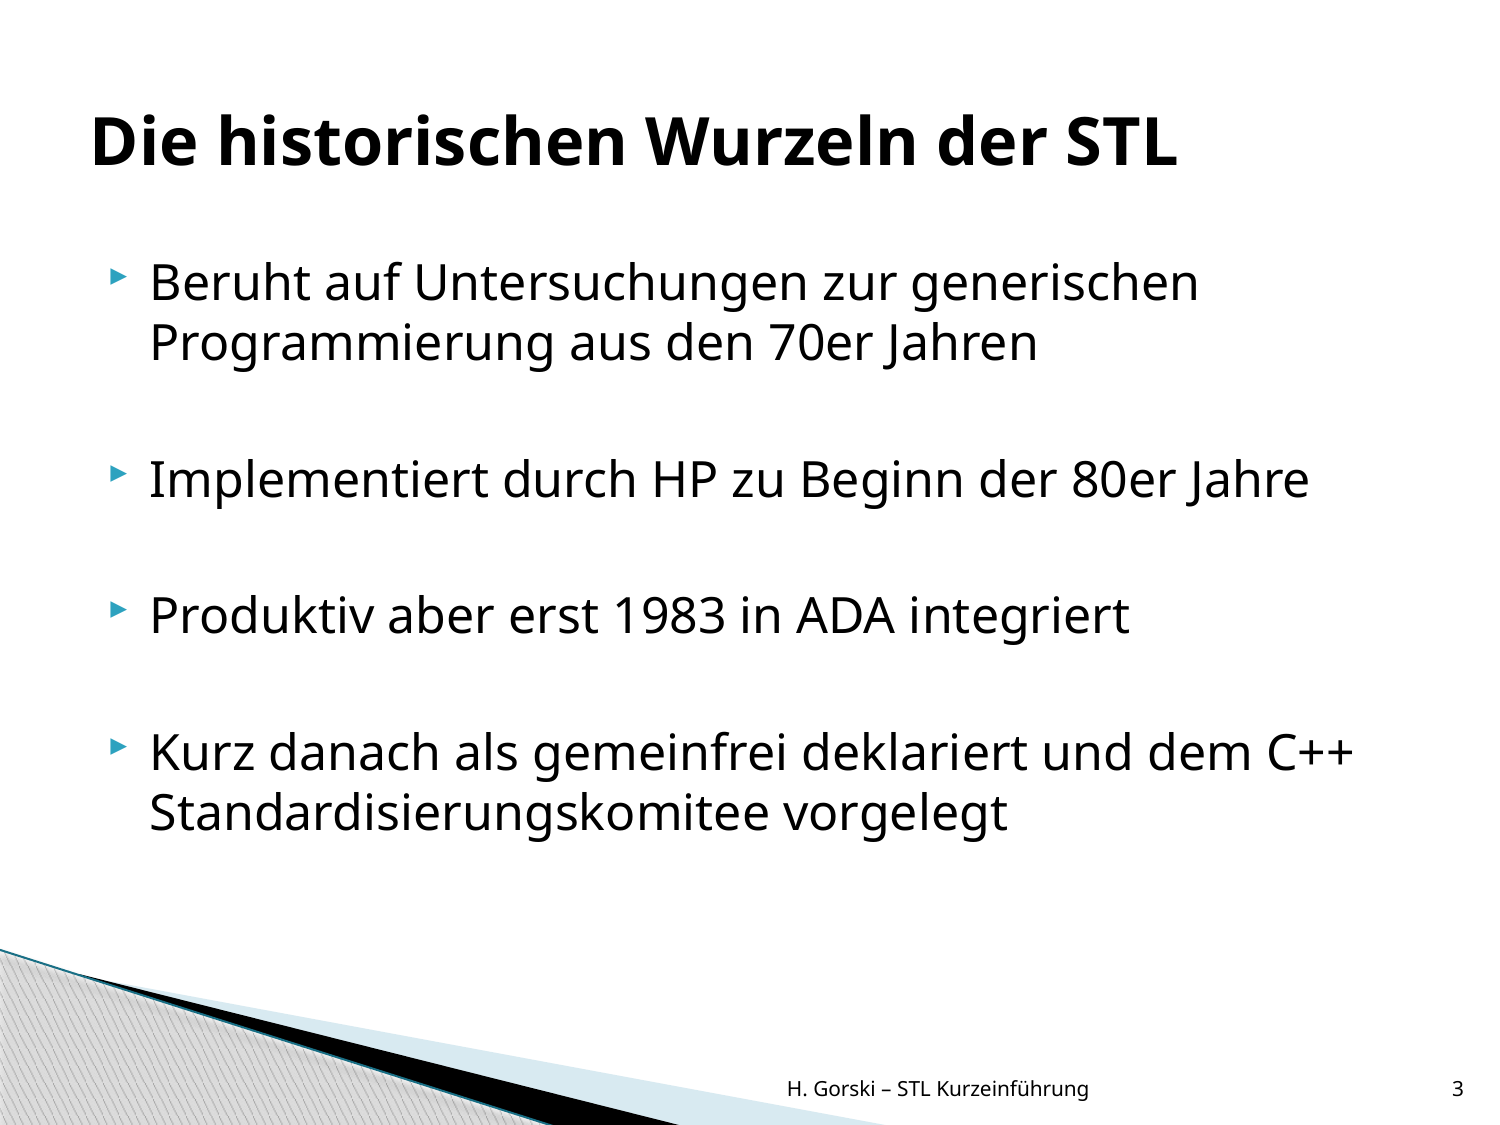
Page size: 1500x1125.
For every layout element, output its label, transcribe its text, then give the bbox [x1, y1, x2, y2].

slide_number 3 [1418, 1051, 1479, 1112]
title Die historischen Wurzeln der STL [75, 45, 1425, 233]
footer H. Gorski – STL Kurzeinführung [718, 1051, 1105, 1112]
list Beruht auf Untersuchungen zur generischen Programmierung aus den 70er Jahren Implementiert durch HP zu Beginn der 80er Jahre Produktiv aber erst 1983 in ADA integriert Kurz danach als gemeinfrei deklariert und dem C++ Standardisierungskomitee vorgelegt [75, 243, 1425, 986]
